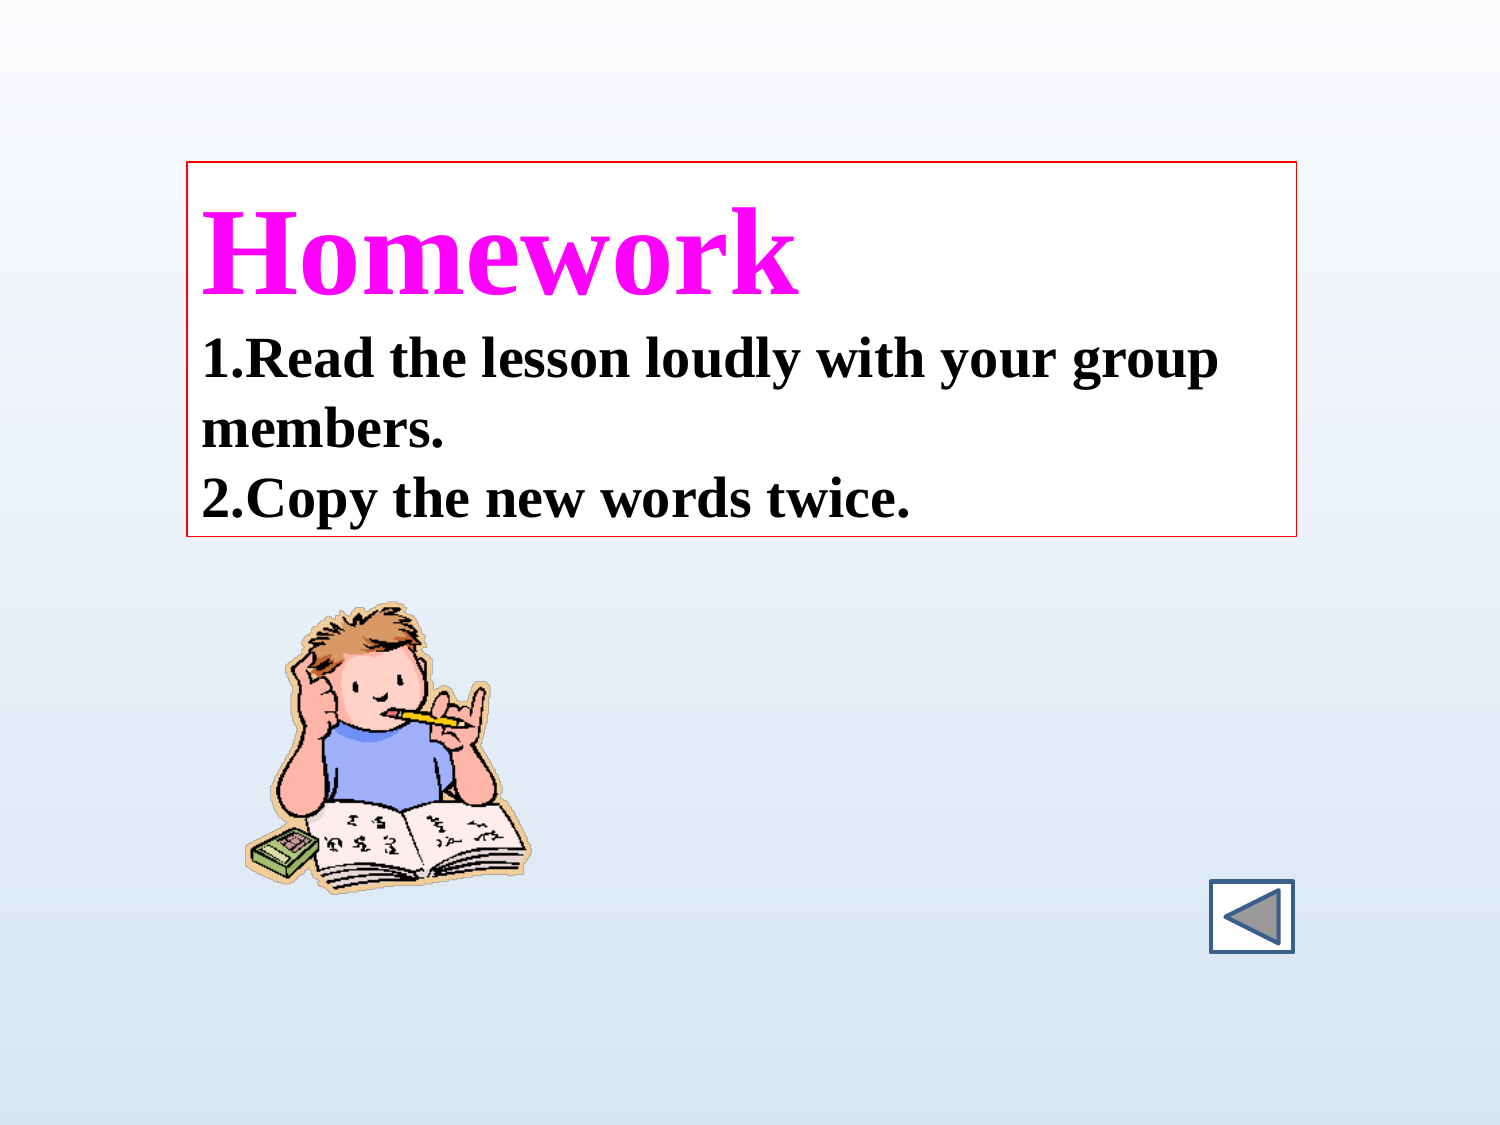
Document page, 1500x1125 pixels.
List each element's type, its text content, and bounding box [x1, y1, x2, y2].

picture [244, 598, 536, 899]
text_box Homework 1.Read the lesson loudly with your group members. 2.Copy the new words twice. [186, 161, 1297, 537]
text_box [1209, 879, 1295, 954]
